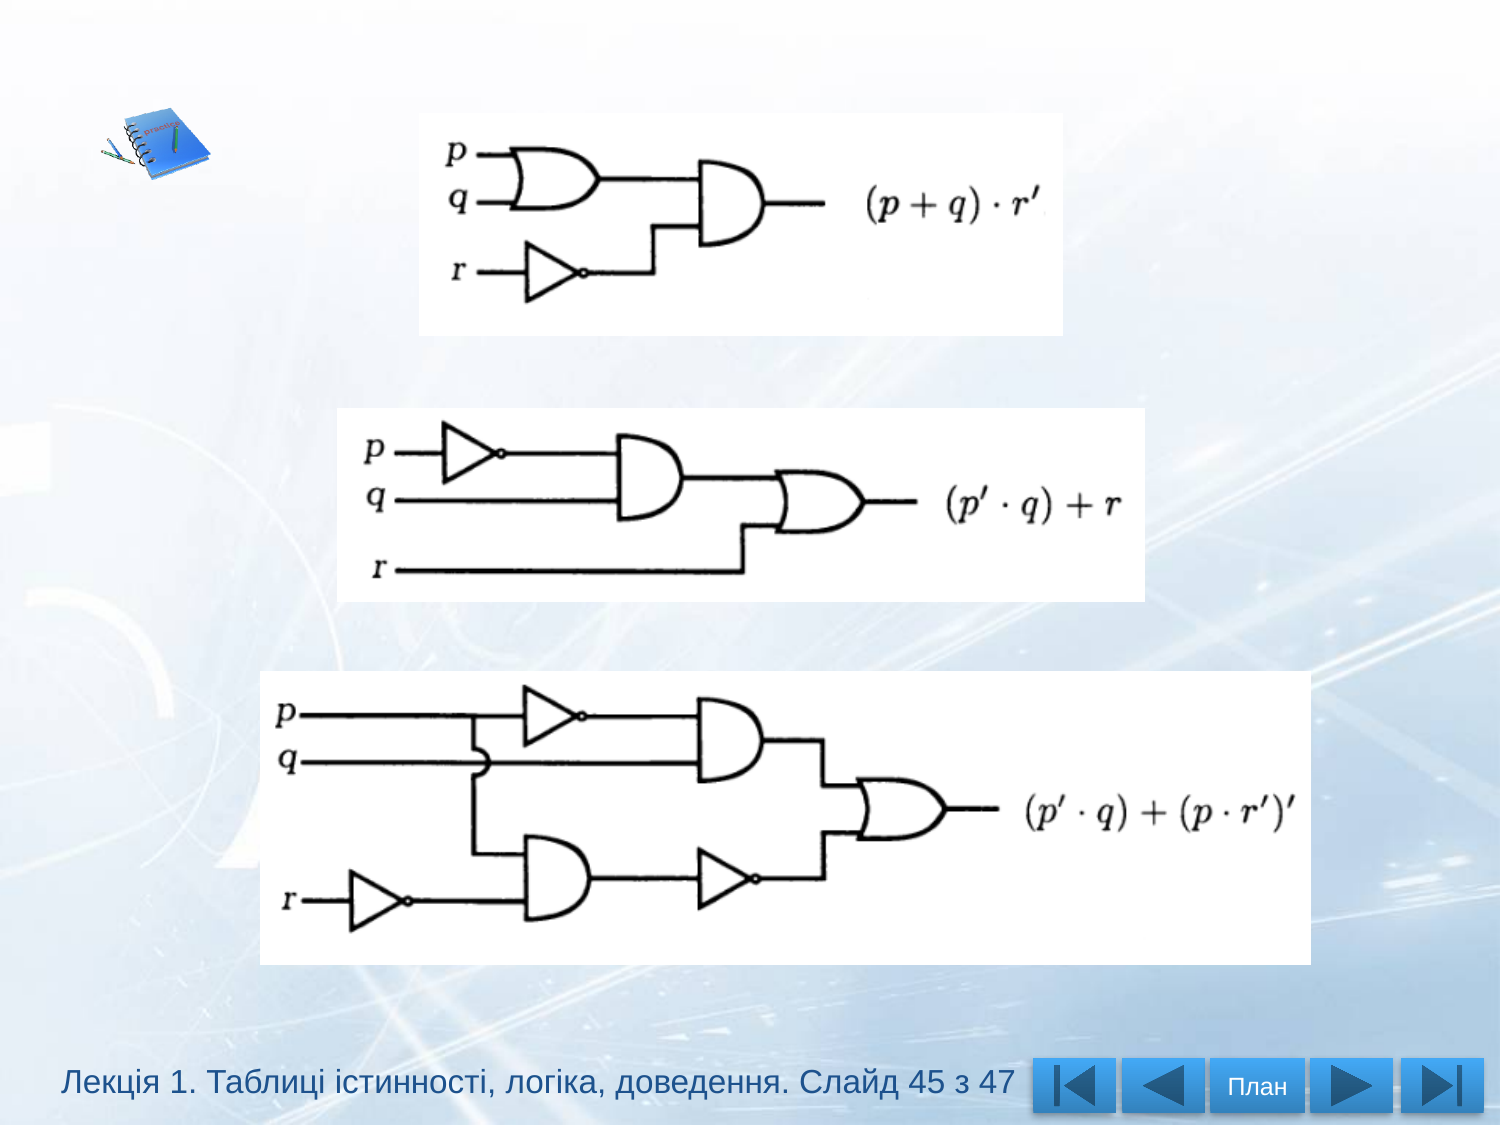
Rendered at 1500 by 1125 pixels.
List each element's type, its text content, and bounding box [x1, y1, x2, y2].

picture [0, 0, 1500, 1125]
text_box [1033, 1058, 1484, 1114]
text_box Лекція 1. Таблиці істинності, логіка, доведення. Слайд 45 з 47 [46, 1052, 1033, 1107]
